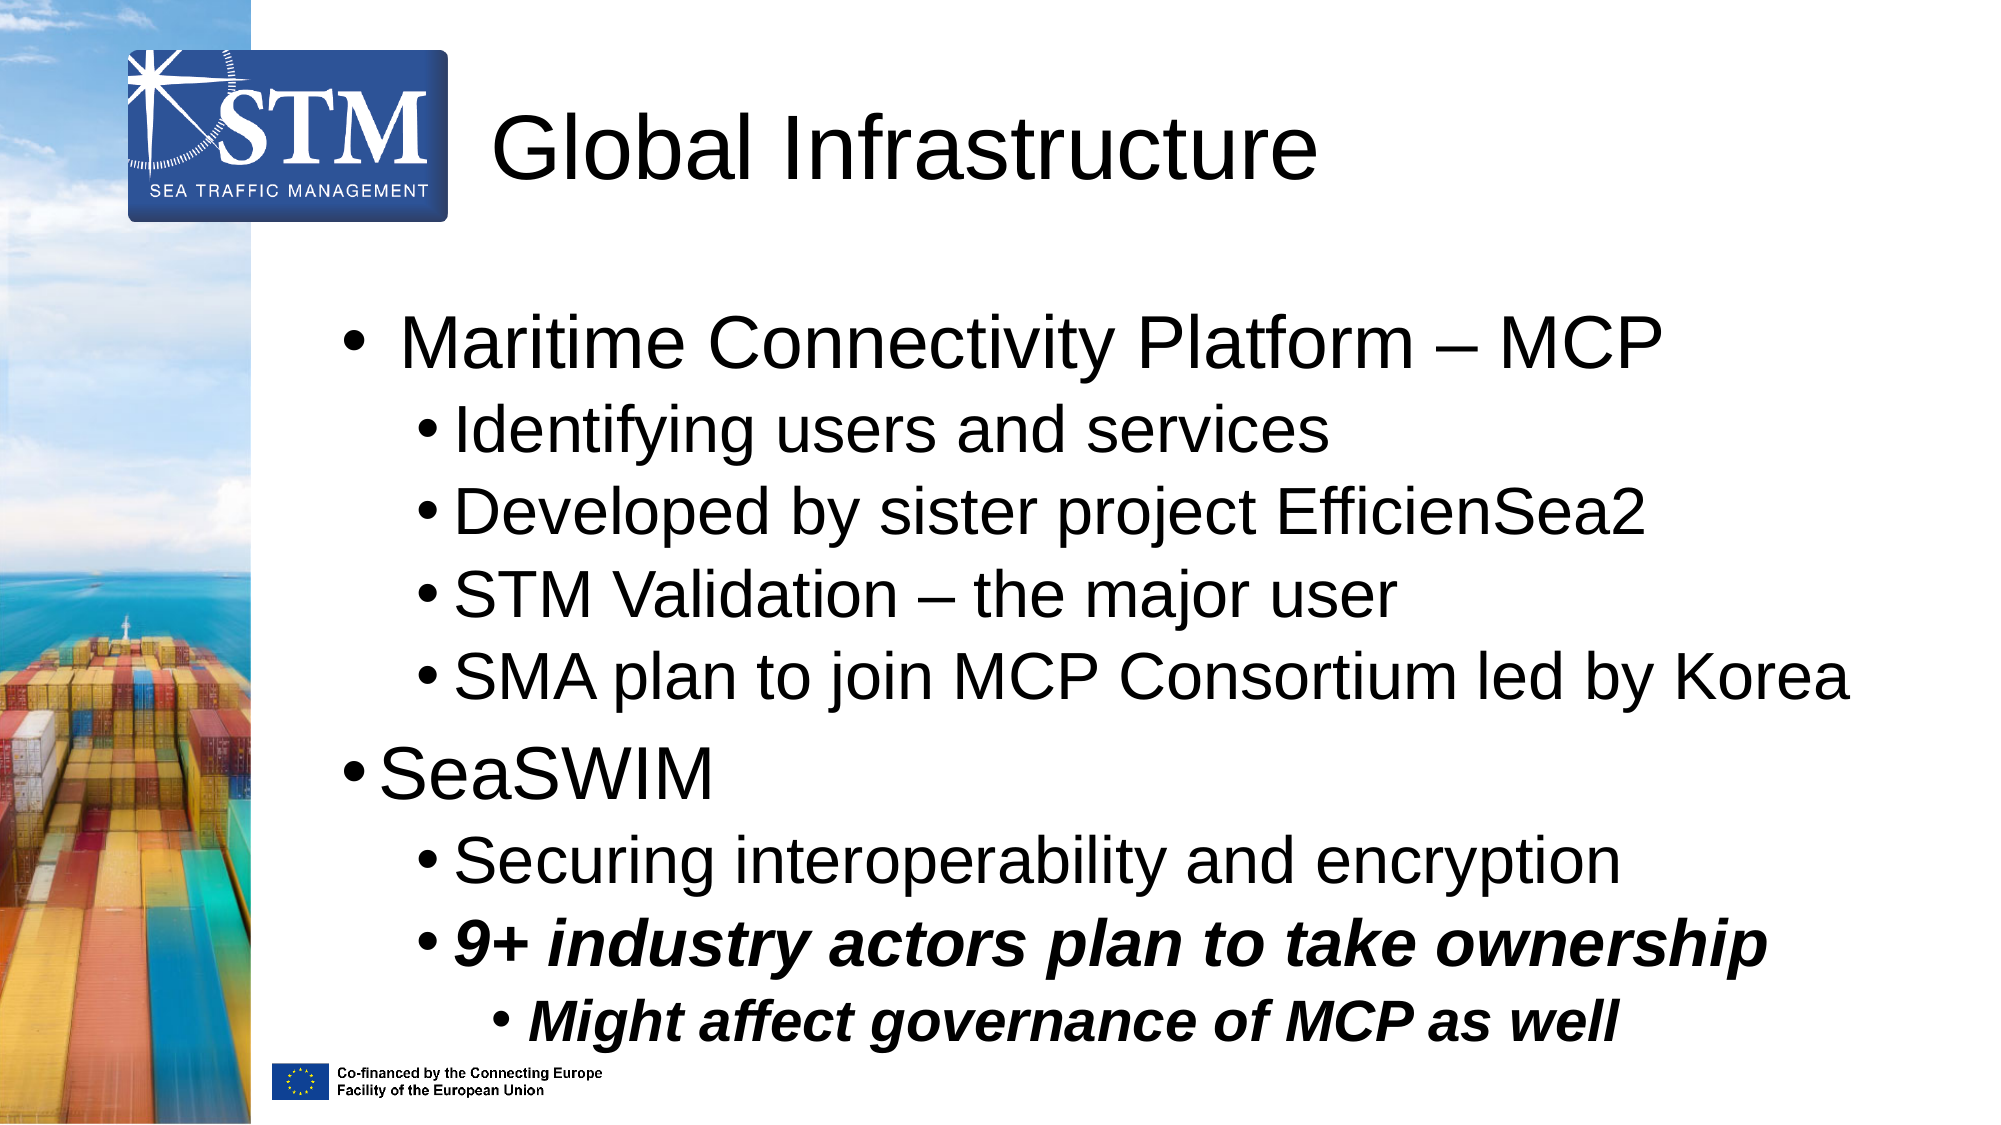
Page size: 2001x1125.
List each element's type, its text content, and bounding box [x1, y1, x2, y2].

title Global Infrastructure [475, 64, 1931, 207]
picture [0, 0, 448, 1125]
list Maritime Connectivity Platform – MCP Identifying users and services Developed by sister project EfficienSea2 STM Validation – the major user SMA plan to join MCP Consortium led by Korea SeaSWIM Securing interoperability and encryption 9+ industry actors plan to take ownership Might affect governance of MCP as well [326, 296, 1931, 1011]
picture [256, 1048, 626, 1113]
